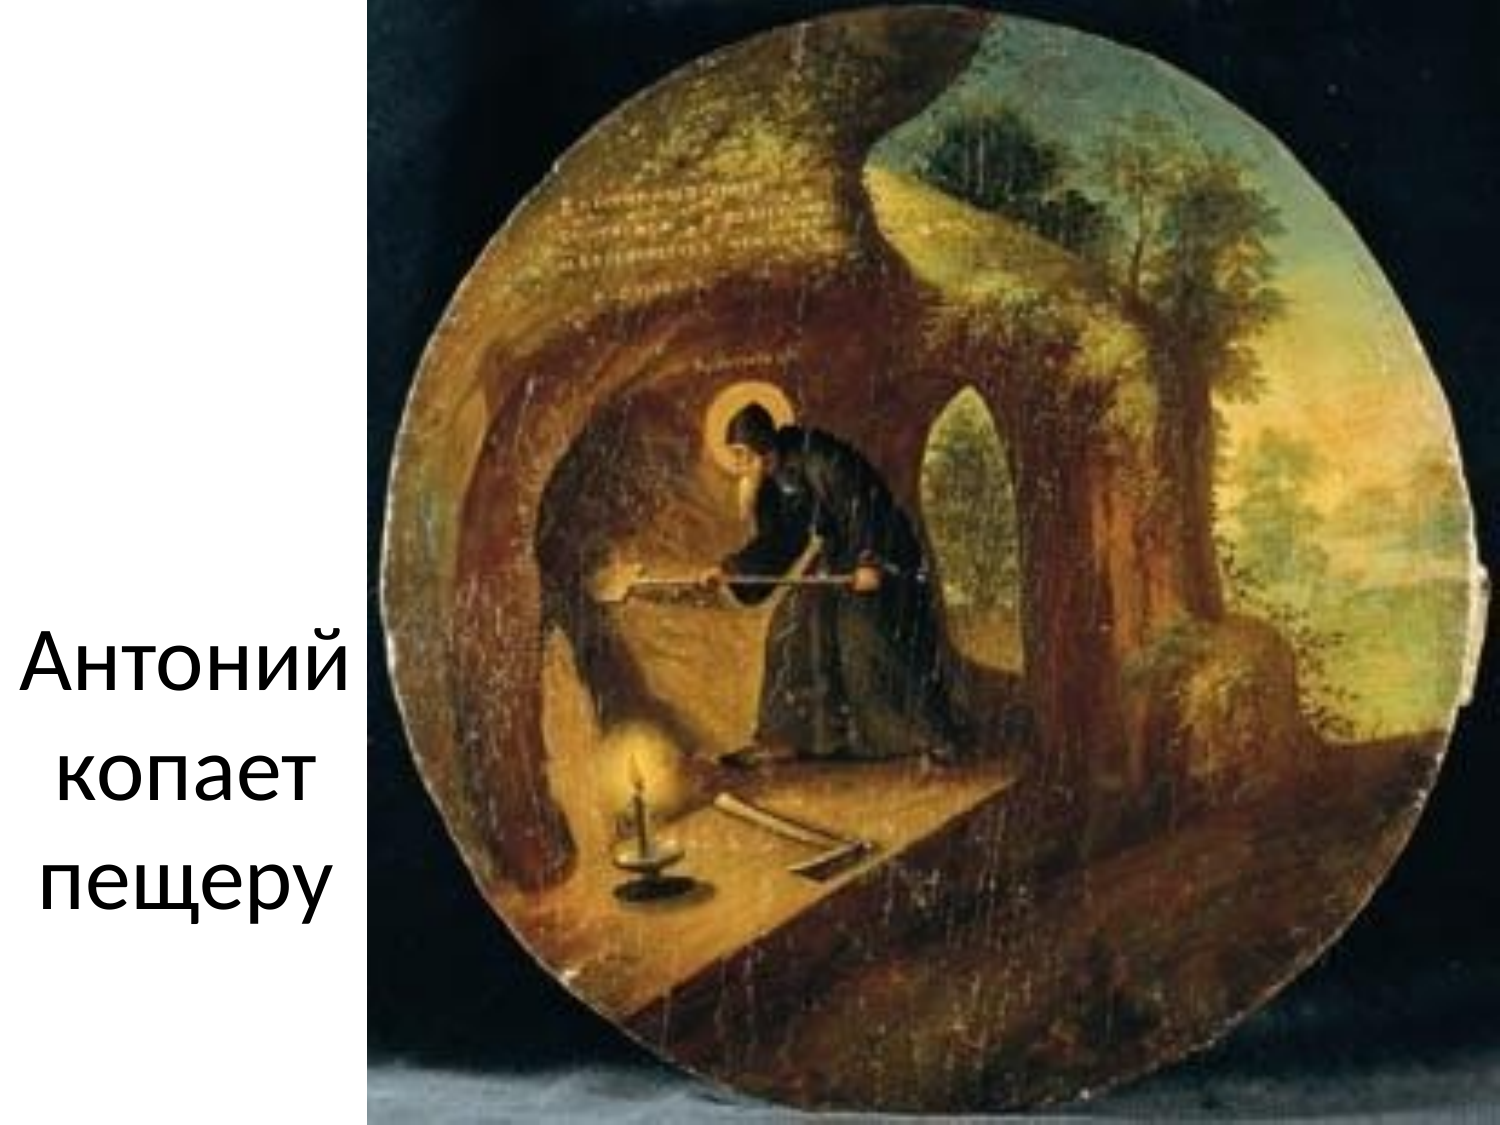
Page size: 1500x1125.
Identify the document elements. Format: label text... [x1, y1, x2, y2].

picture [367, 0, 1500, 1125]
title Антоний копает пещеру [0, 456, 362, 1071]
